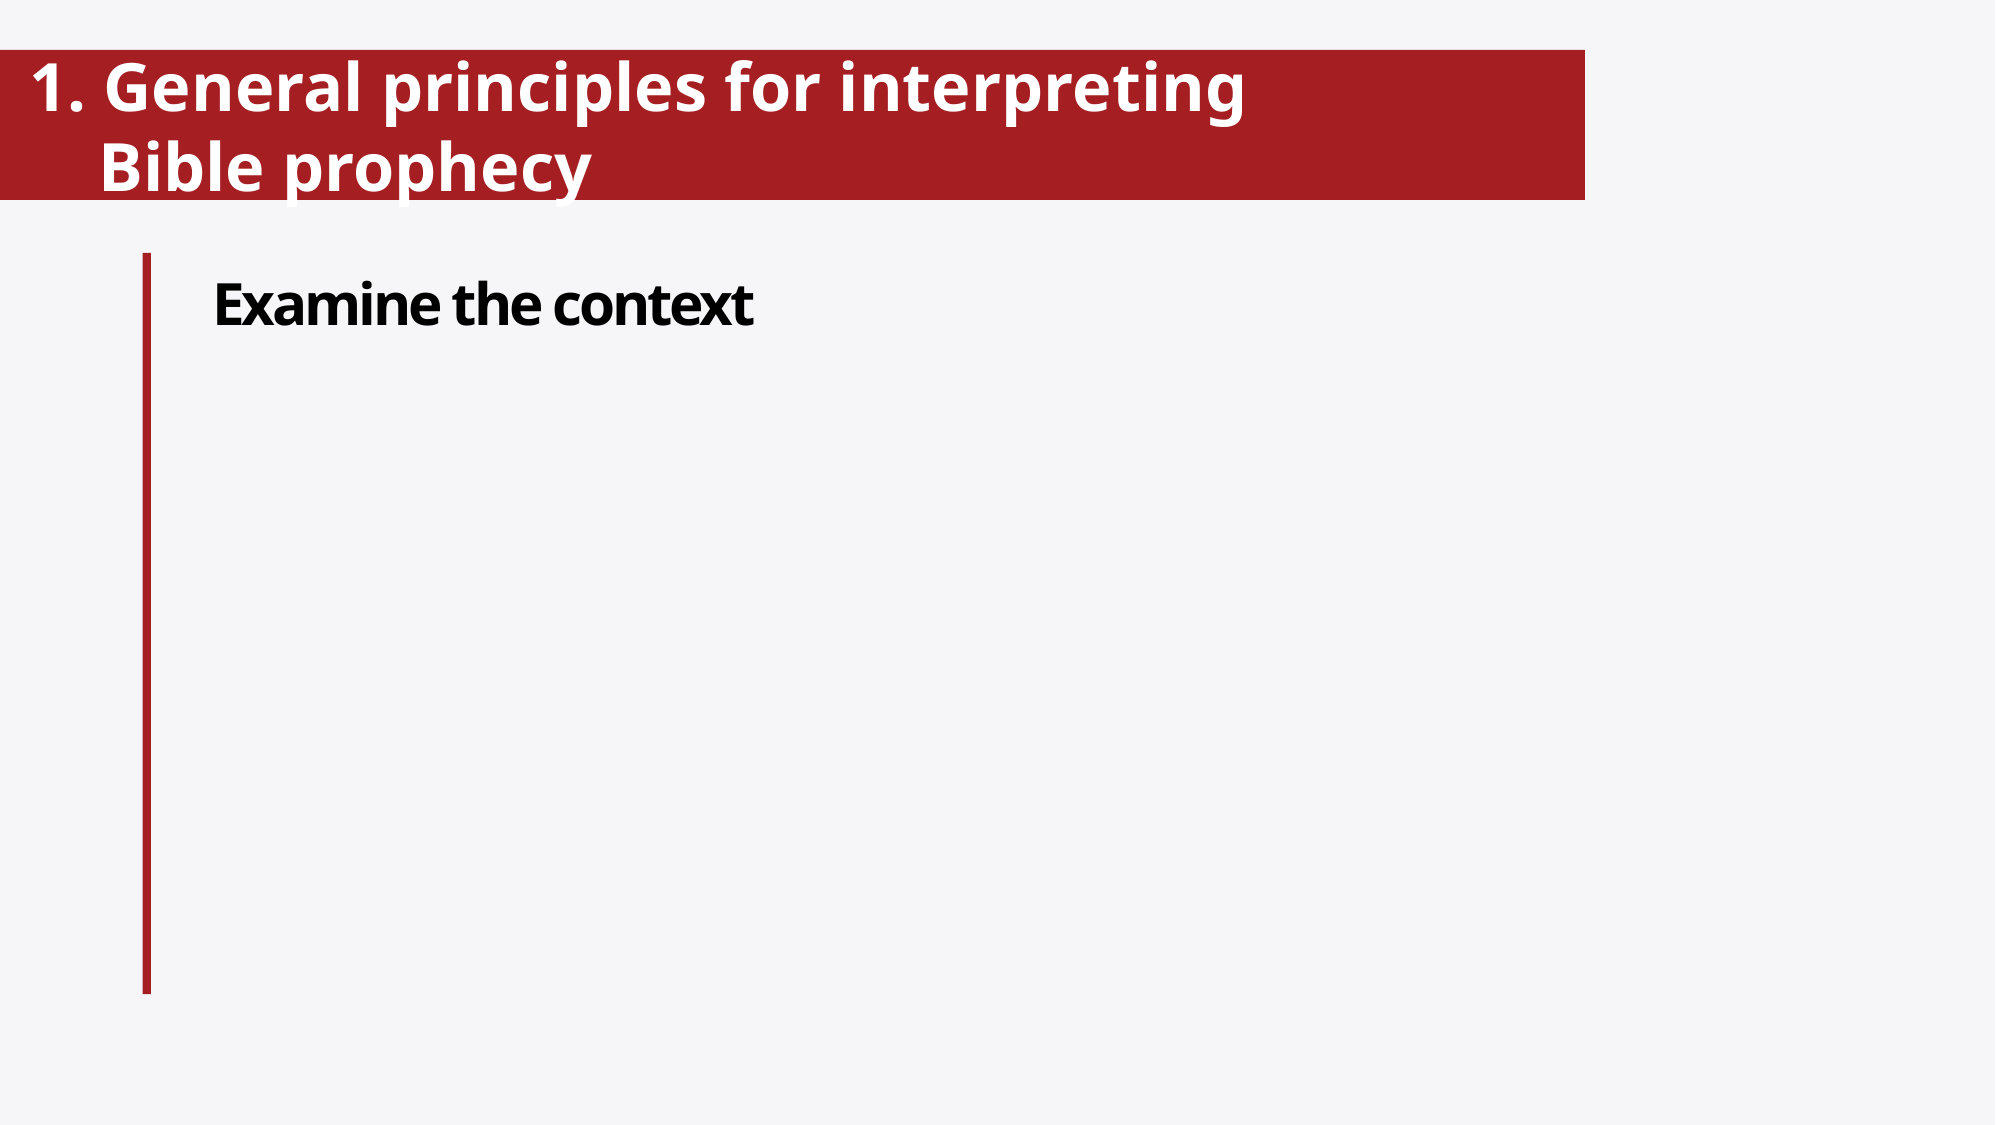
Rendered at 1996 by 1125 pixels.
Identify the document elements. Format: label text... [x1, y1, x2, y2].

subtitle Examine the context [197, 249, 1910, 1000]
title 1. General principles for interpreting Bible prophecy [14, 62, 1810, 188]
